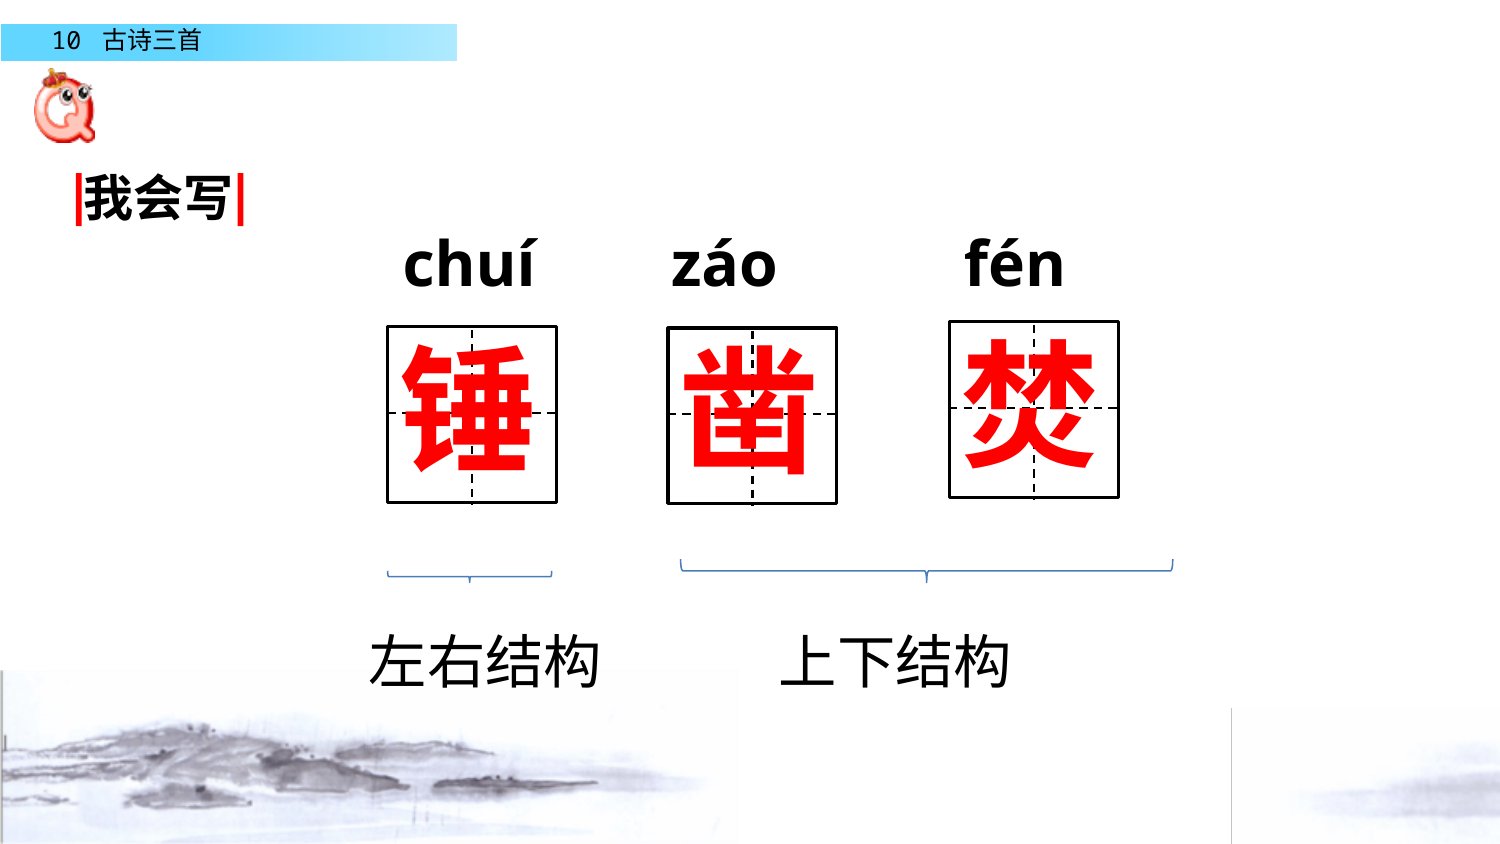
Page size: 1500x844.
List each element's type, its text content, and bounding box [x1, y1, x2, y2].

picture [0, 670, 739, 844]
text_box 左右结构 [354, 617, 617, 703]
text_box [387, 326, 557, 506]
text_box [679, 558, 1174, 584]
text_box 上下结构 [764, 617, 1027, 703]
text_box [948, 321, 1119, 501]
picture [34, 67, 95, 144]
text_box 我会写 [71, 161, 256, 233]
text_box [667, 327, 838, 507]
picture [1230, 708, 1500, 844]
text_box 锤 [388, 318, 558, 328]
text_box [235, 171, 246, 228]
text_box [386, 570, 553, 584]
text_box 焚 [950, 312, 1120, 322]
text_box 凿 [668, 319, 839, 328]
text_box fén [949, 216, 1137, 307]
text_box chuí [387, 216, 576, 307]
text_box [74, 171, 84, 228]
text_box záo [656, 216, 904, 307]
